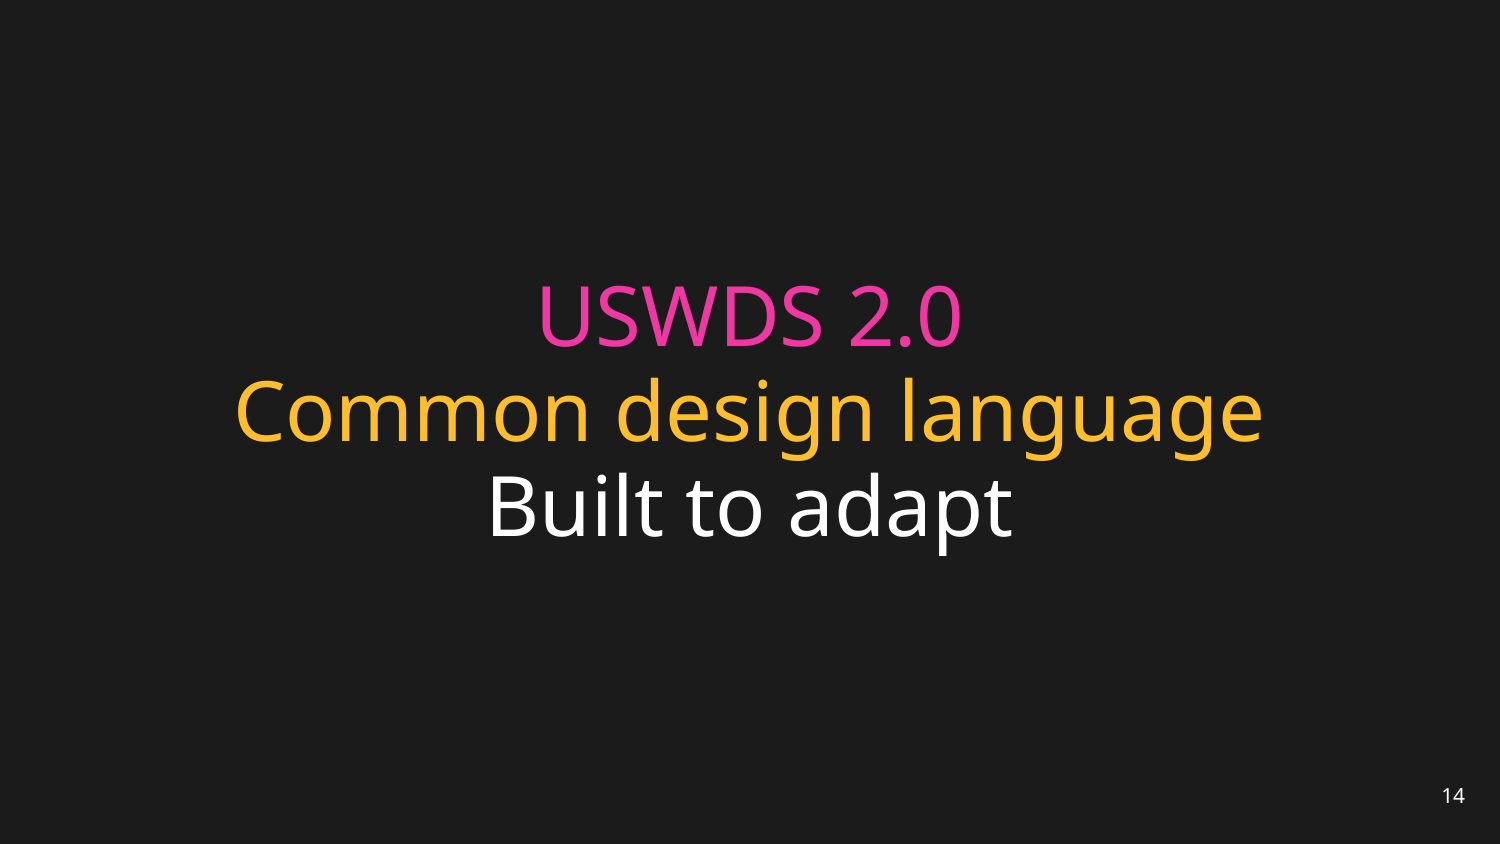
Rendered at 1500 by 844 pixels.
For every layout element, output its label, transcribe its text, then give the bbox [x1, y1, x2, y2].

title USWDS 2.0 Common design language Built to adapt [51, 72, 1449, 753]
slide_number 14 [1389, 764, 1480, 830]
